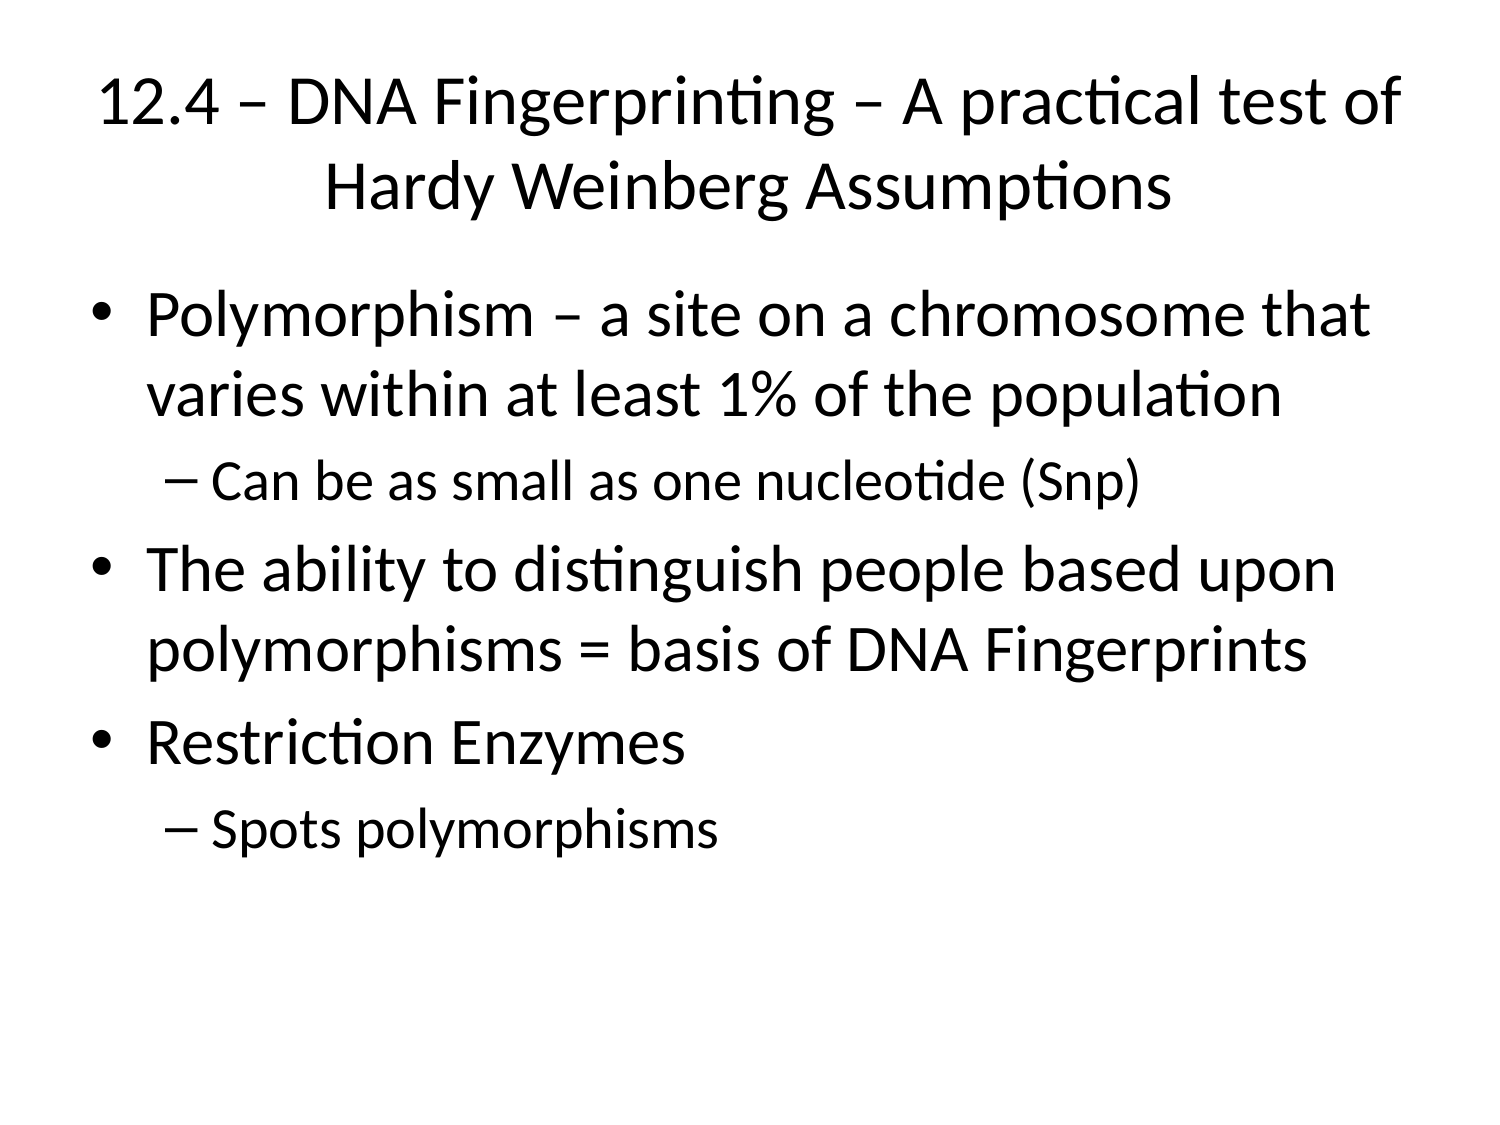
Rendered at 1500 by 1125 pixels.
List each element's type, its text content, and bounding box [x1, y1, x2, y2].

list Polymorphism – a site on a chromosome that varies within at least 1% of the population Can be as small as one nucleotide (Snp) The ability to distinguish people based upon polymorphisms = basis of DNA Fingerprints Restriction Enzymes Spots polymorphisms [75, 262, 1425, 1005]
title 12.4 – DNA Fingerprinting – A practical test of Hardy Weinberg Assumptions [75, 45, 1425, 233]
